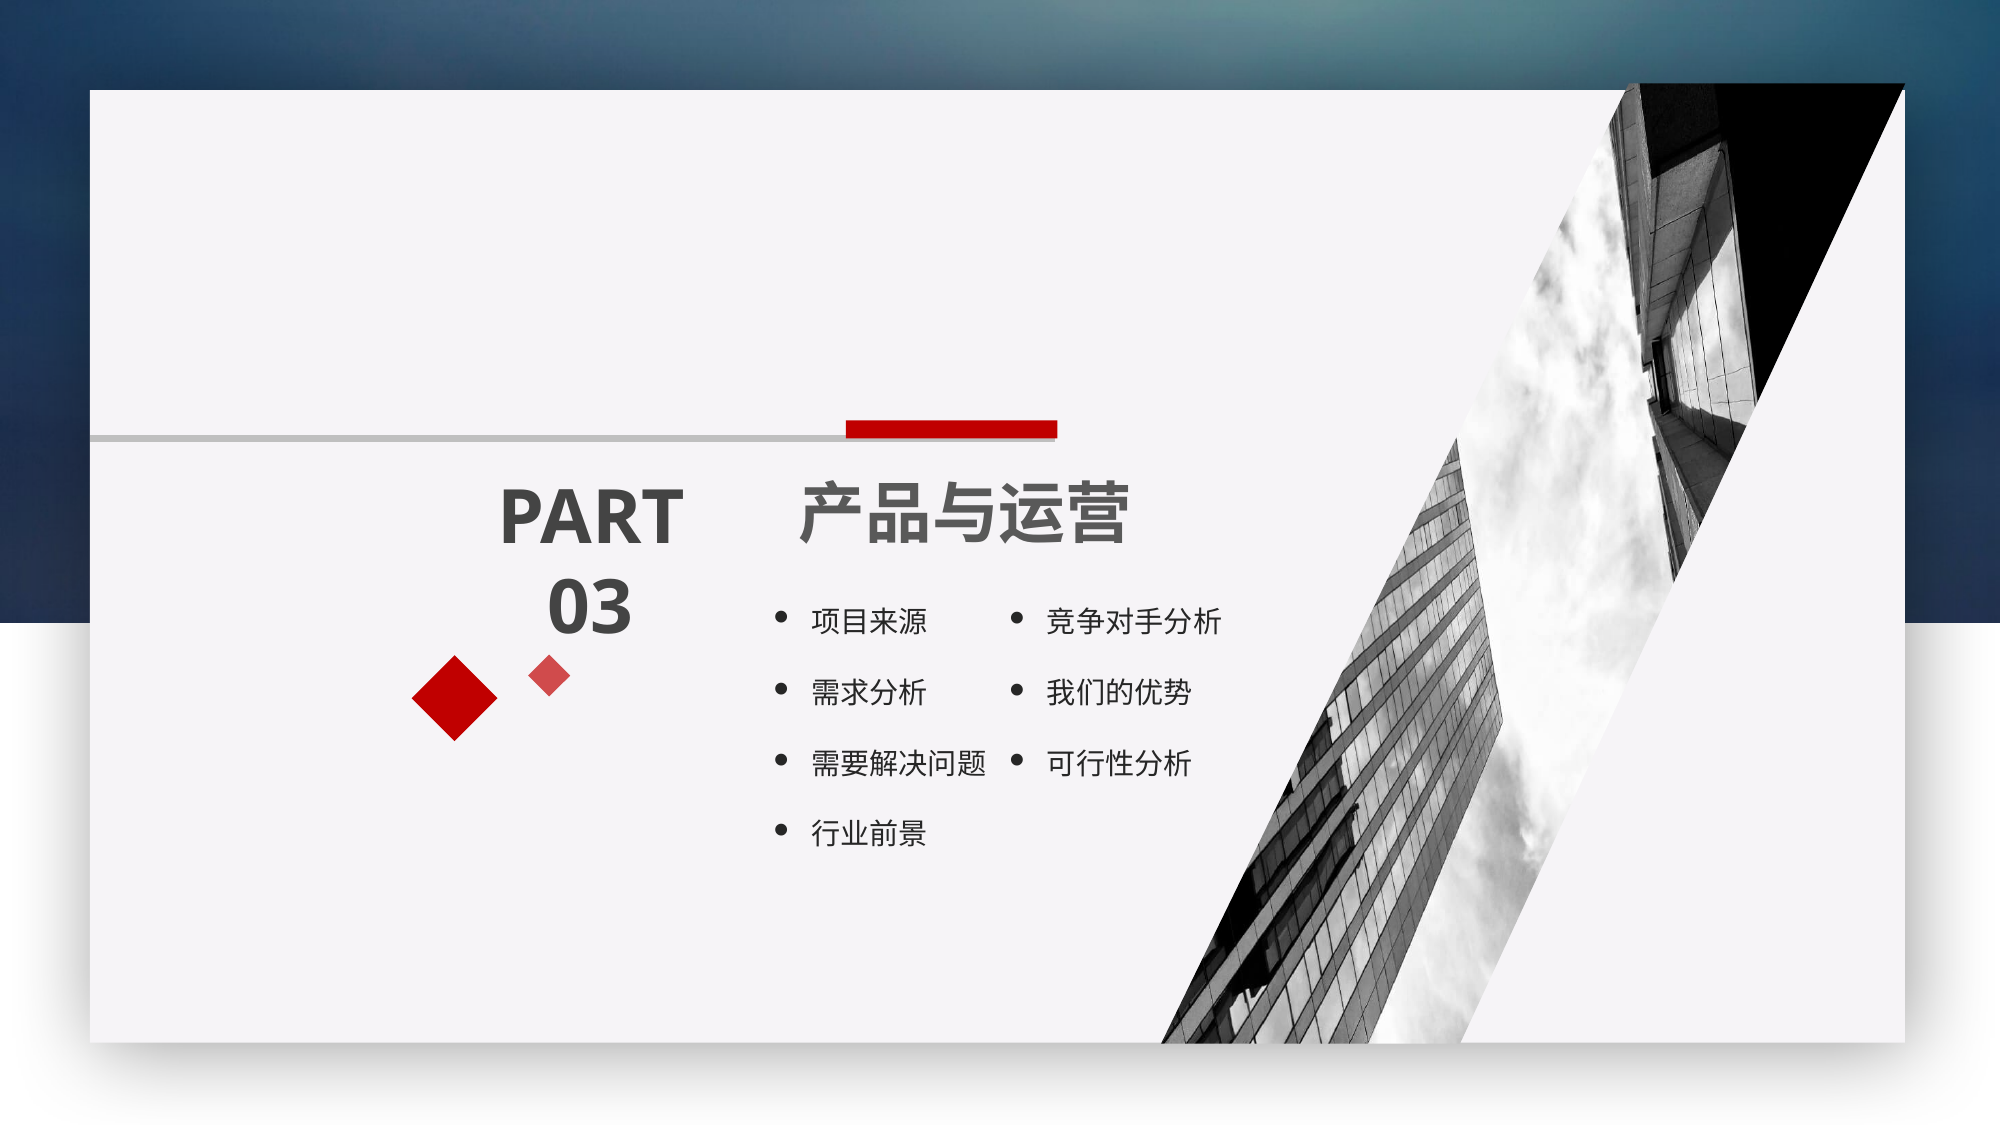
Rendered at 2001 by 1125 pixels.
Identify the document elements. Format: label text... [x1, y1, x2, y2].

picture [0, 0, 2000, 1044]
text_box PART 03 [429, 460, 752, 656]
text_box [89, 420, 1058, 439]
text_box [526, 656, 572, 698]
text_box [1009, 603, 1160, 781]
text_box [773, 602, 1058, 851]
text_box [410, 656, 500, 743]
text_box 产品与运营 [784, 463, 1148, 559]
